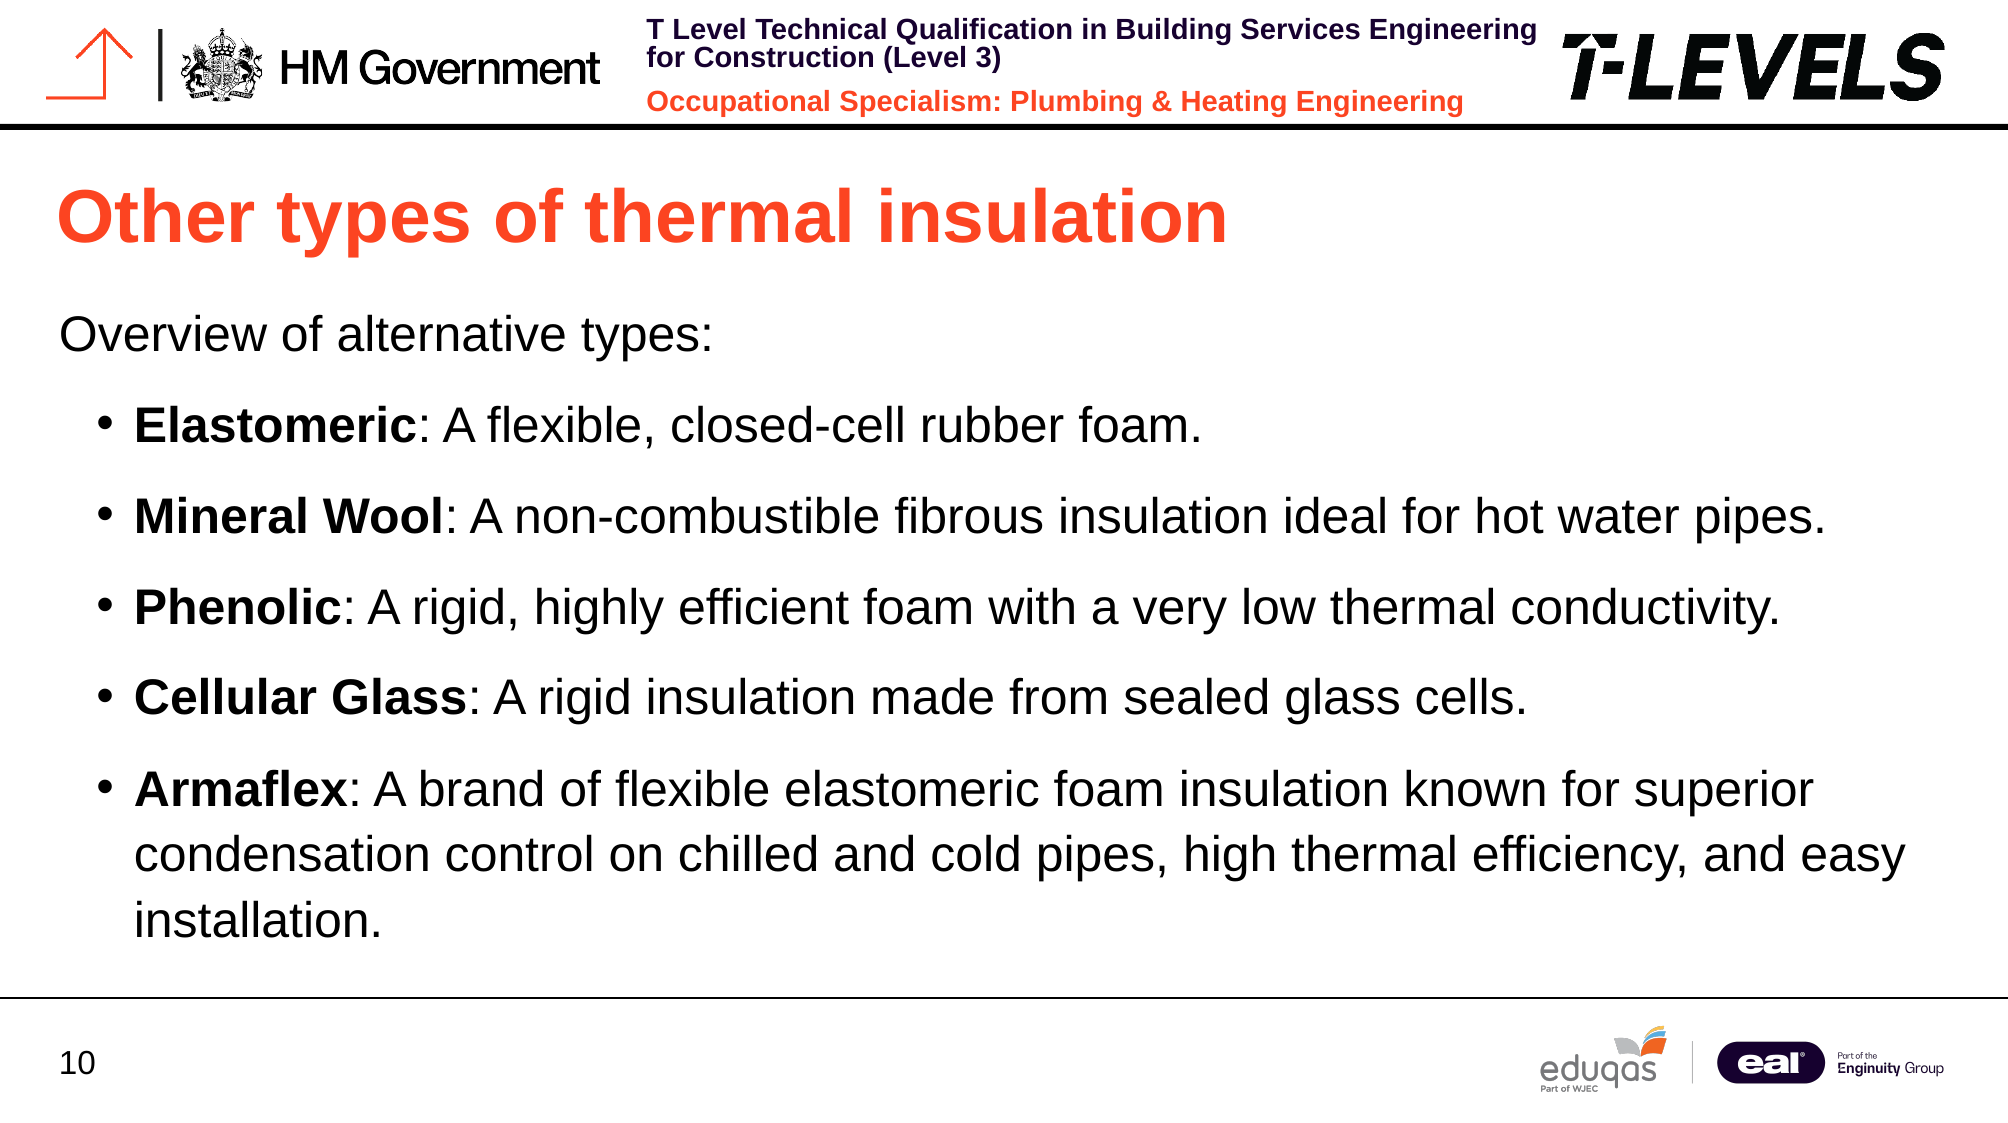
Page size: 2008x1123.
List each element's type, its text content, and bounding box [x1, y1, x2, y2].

list Overview of alternative types: Elastomeric: A flexible, closed-cell rubber foam. Mineral Wool: A non-combustible fibrous insulation ideal for hot water pipes. Phenolic: A rigid, highly efficient foam with a very low thermal conductivity. Cellular Glass: A rigid insulation made from sealed glass cells. Armaflex: A brand of flexible elastomeric foam insulation known for superior condensation control on chilled and cold pipes, high thermal efficiency, and easy installation. [59, 295, 1959, 936]
picture [1535, 1021, 1949, 1097]
title Other types of thermal insulation [41, 111, 1949, 314]
picture [158, 28, 600, 102]
picture [41, 27, 139, 100]
picture [1543, 25, 1964, 108]
